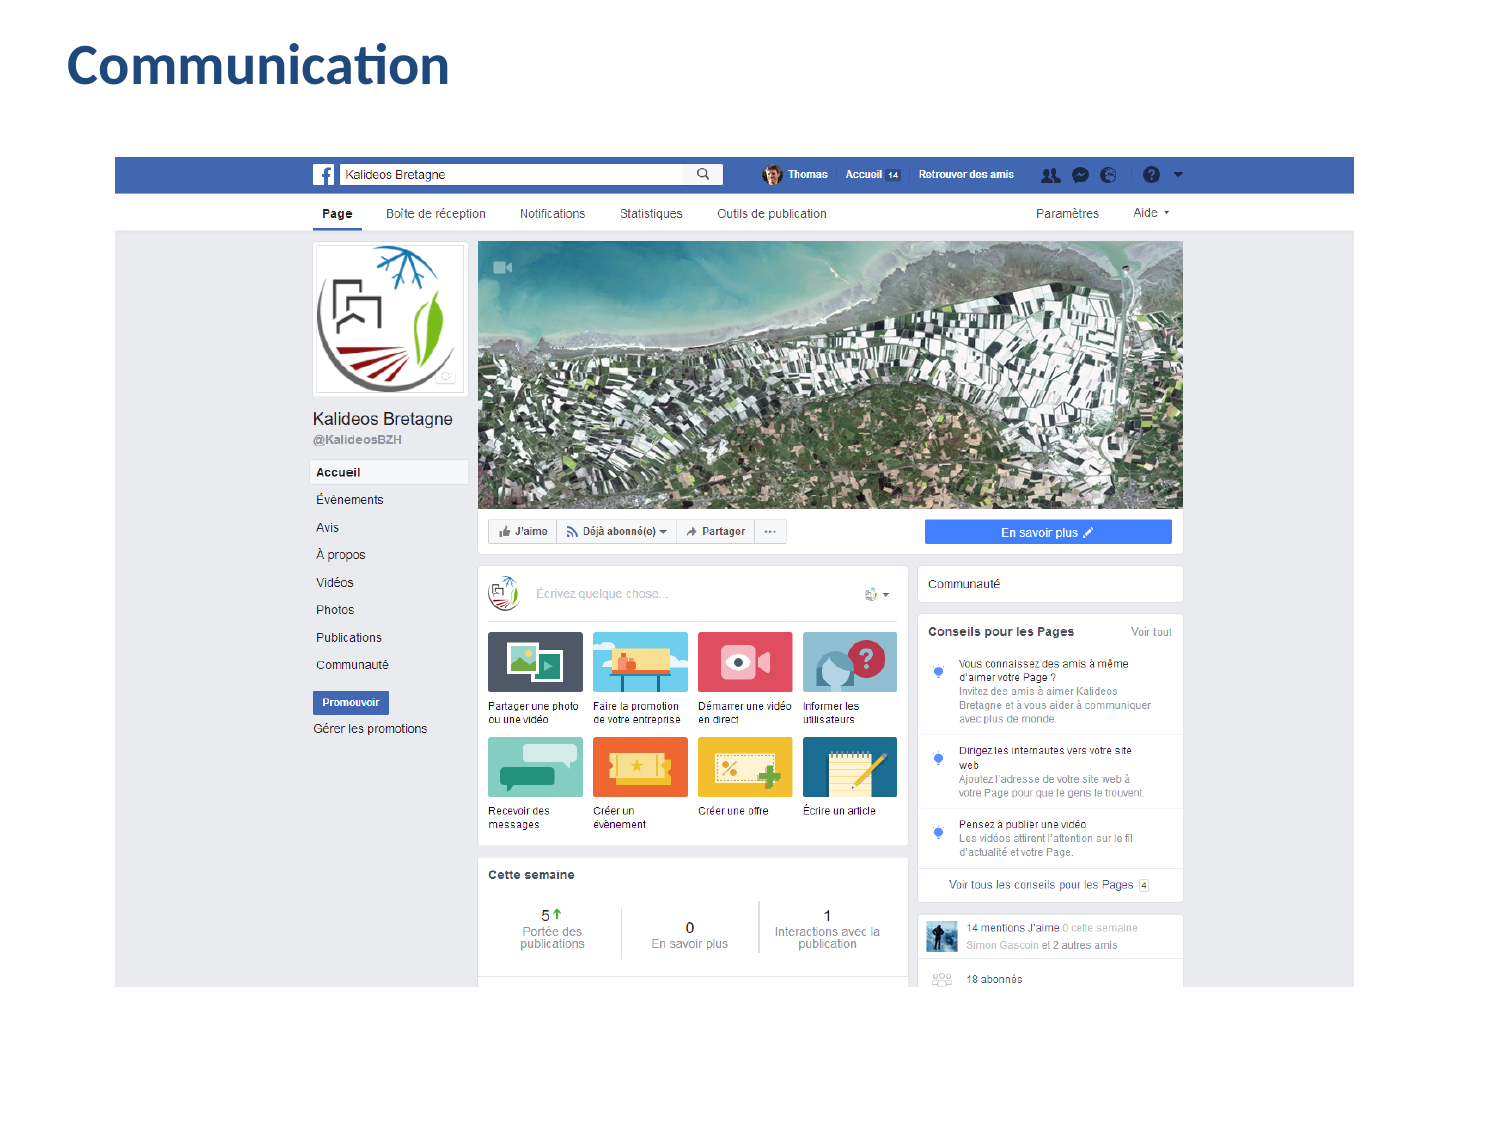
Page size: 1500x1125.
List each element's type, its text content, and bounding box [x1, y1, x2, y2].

text_box Communication [53, 19, 1436, 104]
picture [114, 157, 1355, 988]
